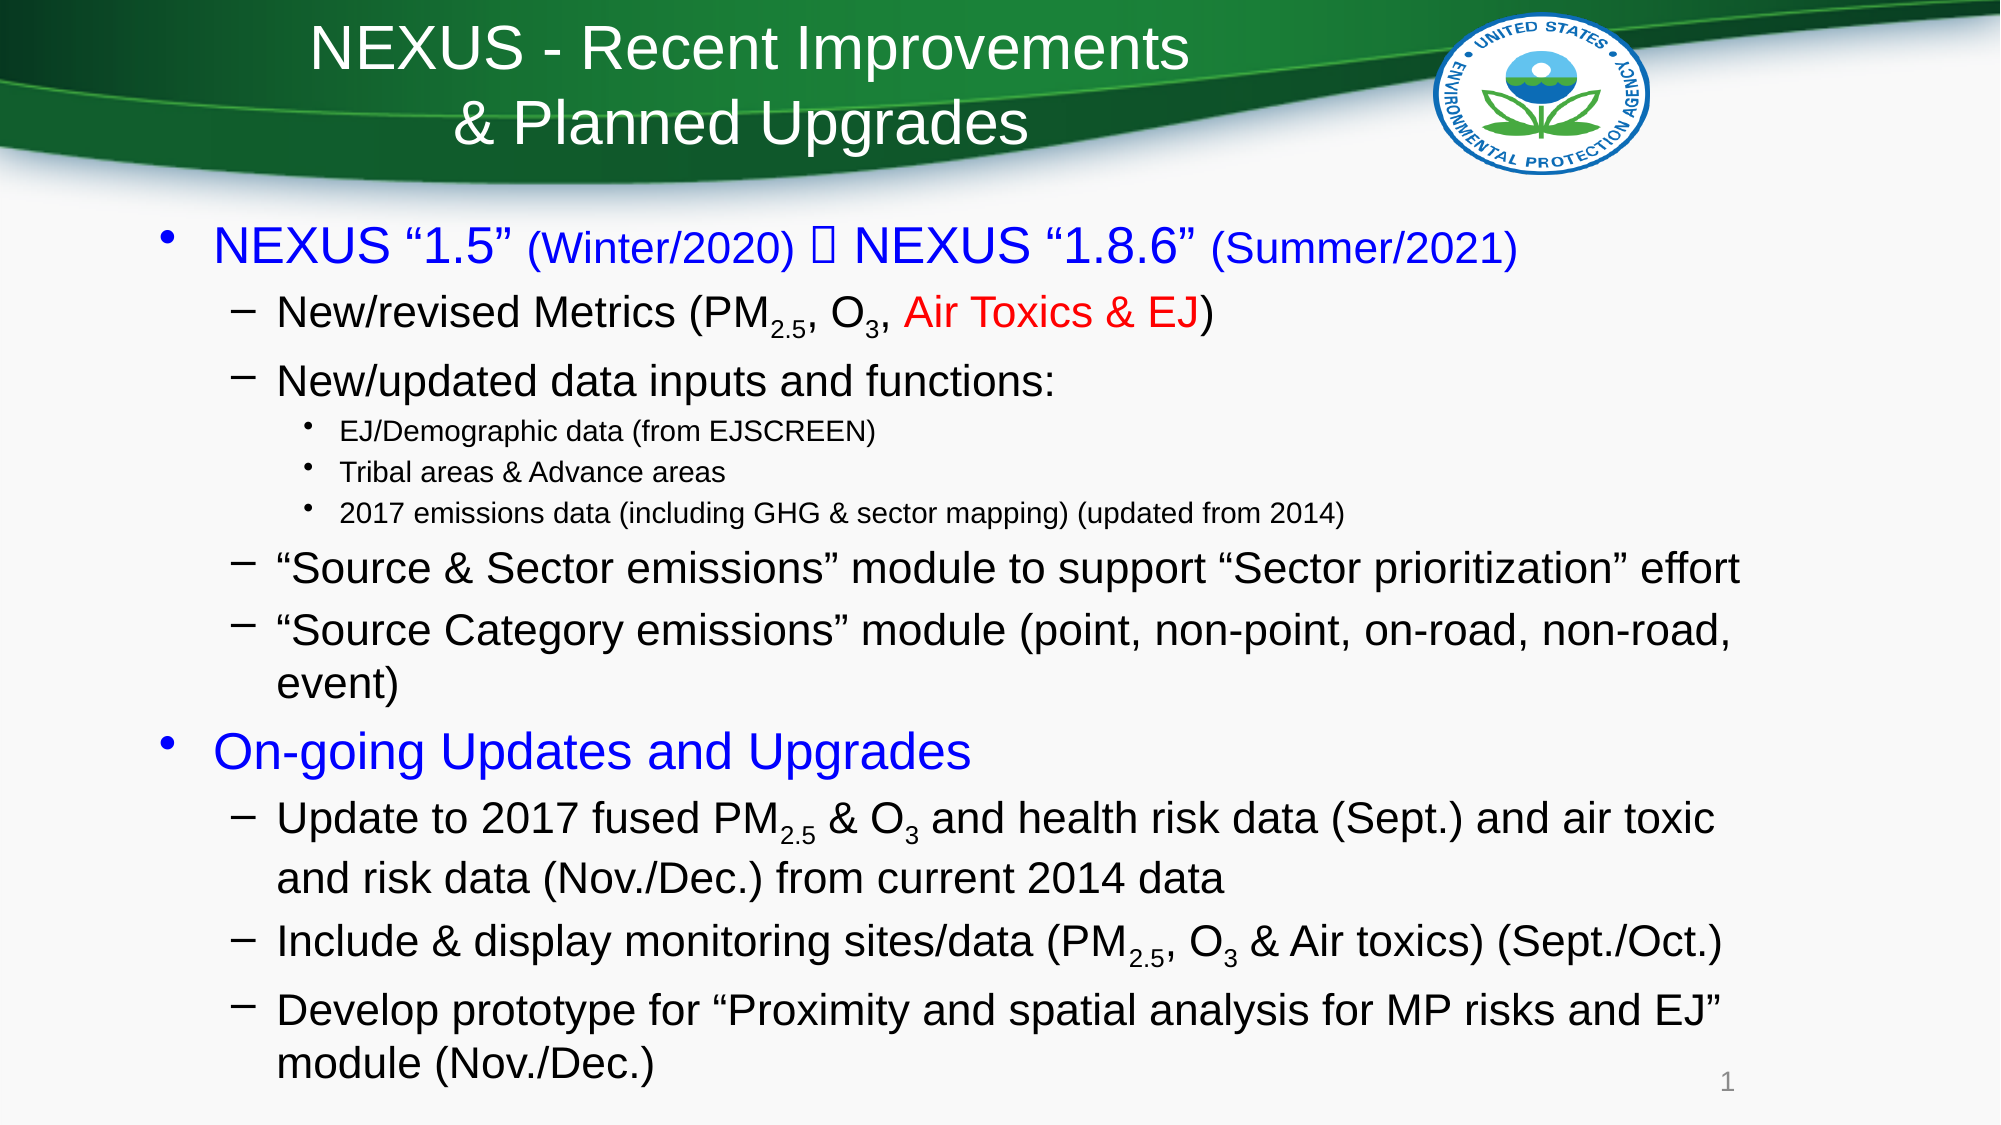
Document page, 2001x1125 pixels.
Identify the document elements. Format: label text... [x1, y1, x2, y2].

text_box 1 [1487, 1055, 1750, 1125]
title NEXUS - Recent Improvements & Planned Upgrades [269, 40, 1233, 124]
picture [0, 0, 2000, 1125]
list NEXUS “1.5” (Winter/2020)  NEXUS “1.8.6” (Summer/2021) New/revised Metrics (PM2.5, O3, Air Toxics & EJ) New/updated data inputs and functions: EJ/Demographic data (from EJSCREEN) Tribal areas & Advance areas 2017 emissions data (including GHG & sector mapping) (updated from 2014) “Source & Sector emissions” module to support “Sector prioritization” effort “Source Category emissions” module (point, non-point, on-road, non-road, event) On-going Updates and Upgrades Update to 2017 fused PM2.5 & O3 and health risk data (Sept.) and air toxic and risk data (Nov./Dec.) from current 2014 data Include & display monitoring sites/data (PM2.5, O3 & Air toxics) (Sept./Oct.) Develop prototype for “Proximity and spatial analysis for MP risks and EJ” module (Nov./Dec.) [143, 204, 1802, 1101]
